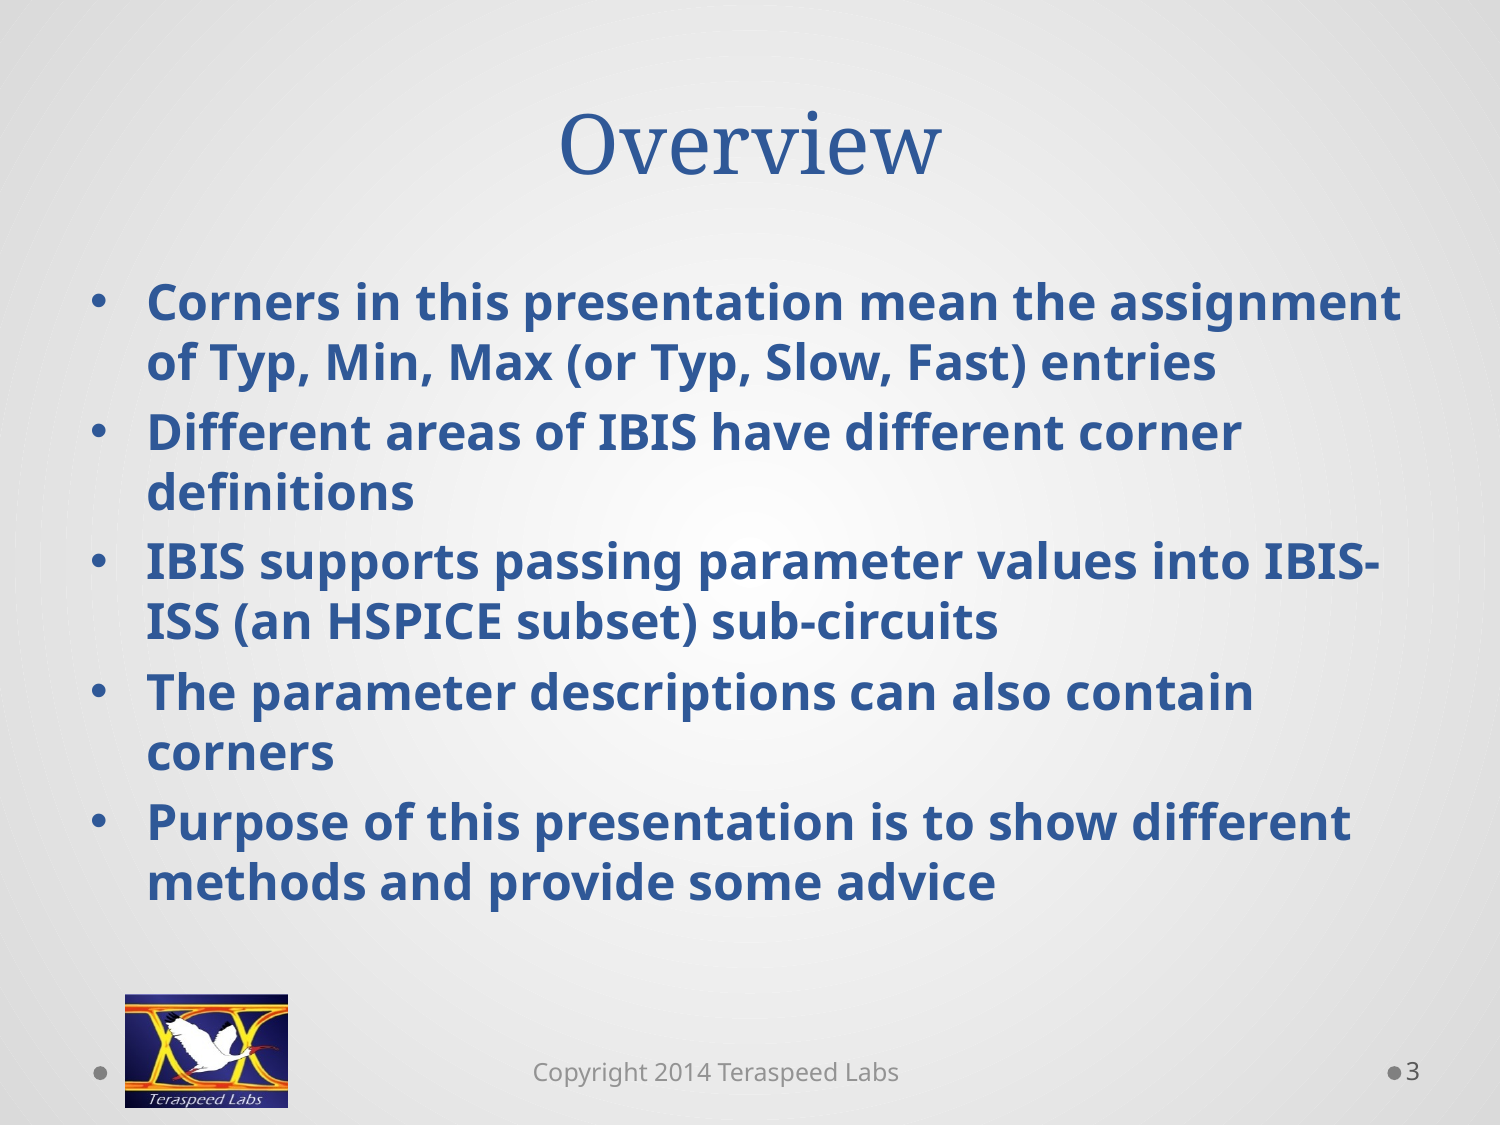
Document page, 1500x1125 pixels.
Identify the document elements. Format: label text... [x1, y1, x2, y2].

slide_number 3 [1401, 1042, 1494, 1103]
title Overview [75, 0, 1425, 262]
footer Copyright 2014 Teraspeed Labs [525, 1043, 993, 1103]
list Corners in this presentation mean the assignment of Typ, Min, Max (or Typ, Slow, Fast) entries Different areas of IBIS have different corner definitions IBIS supports passing parameter values into IBIS-ISS (an HSPICE subset) sub-circuits The parameter descriptions can also contain corners Purpose of this presentation is to show different methods and provide some advice [75, 262, 1425, 1005]
picture [125, 1005, 288, 1108]
